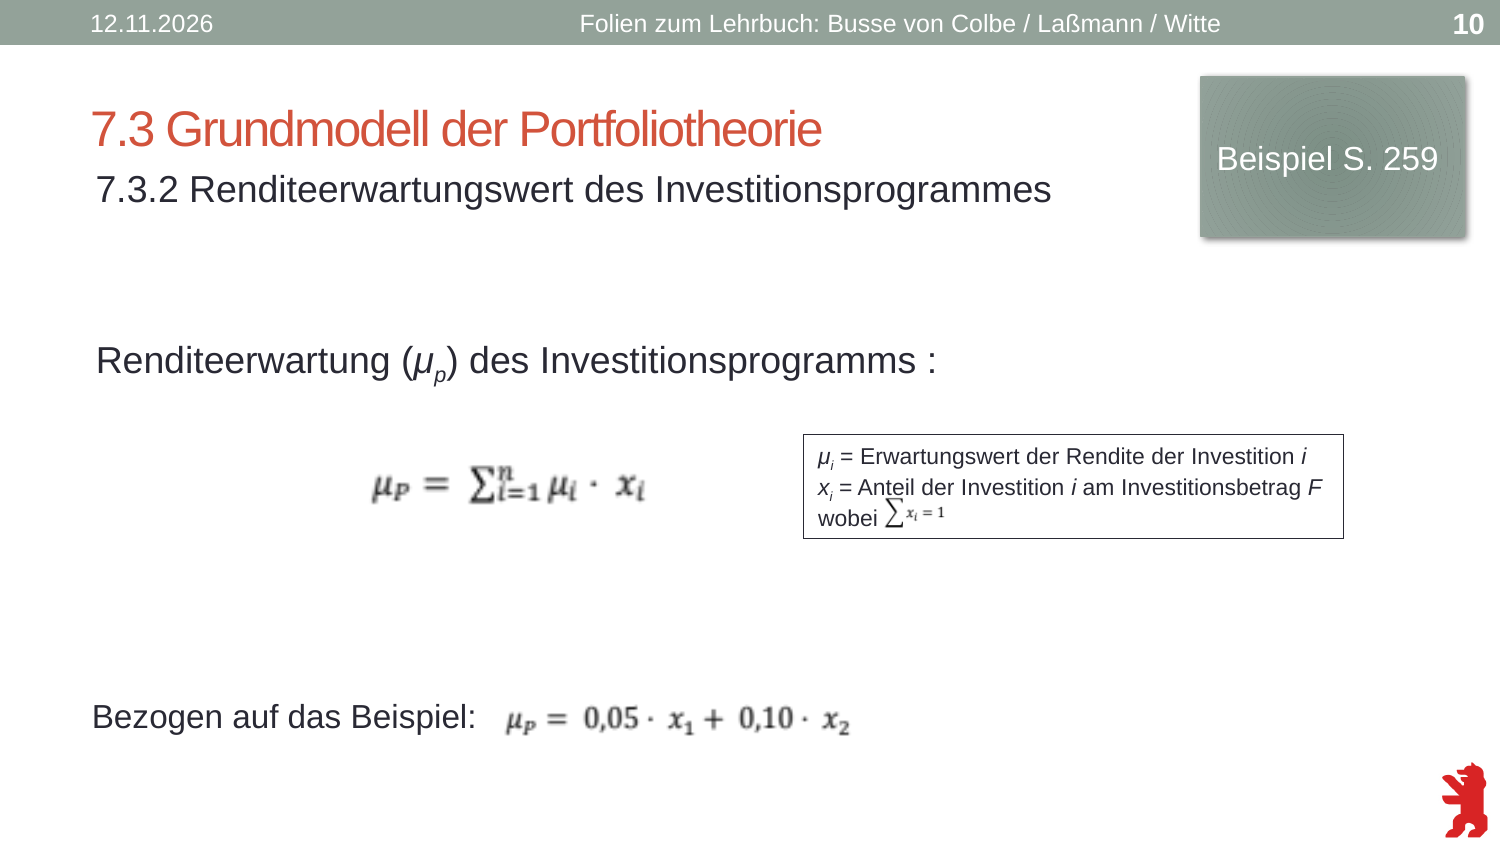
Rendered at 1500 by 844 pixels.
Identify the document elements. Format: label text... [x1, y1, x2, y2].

title 7.3 Grundmodell der Portfoliotheorie [75, 65, 1425, 188]
slide_number 10 [1325, 2, 1500, 43]
text_box Renditeerwartung (μp) des Investitionsprogramms : [81, 328, 953, 395]
text_box Bezogen auf das Beispiel: [77, 688, 485, 743]
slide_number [75, 2, 550, 43]
text_box Beispiel S. 259 [1200, 76, 1465, 237]
picture [488, 654, 868, 790]
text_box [802, 433, 1345, 547]
footer Folien zum Lehrbuch: Busse von Colbe / Laßmann / Witte [562, 2, 1238, 43]
picture [321, 403, 678, 577]
text_box 7.3.2 Renditeerwartungswert des Investitionsprogrammes [80, 157, 1068, 217]
picture [1434, 760, 1500, 844]
